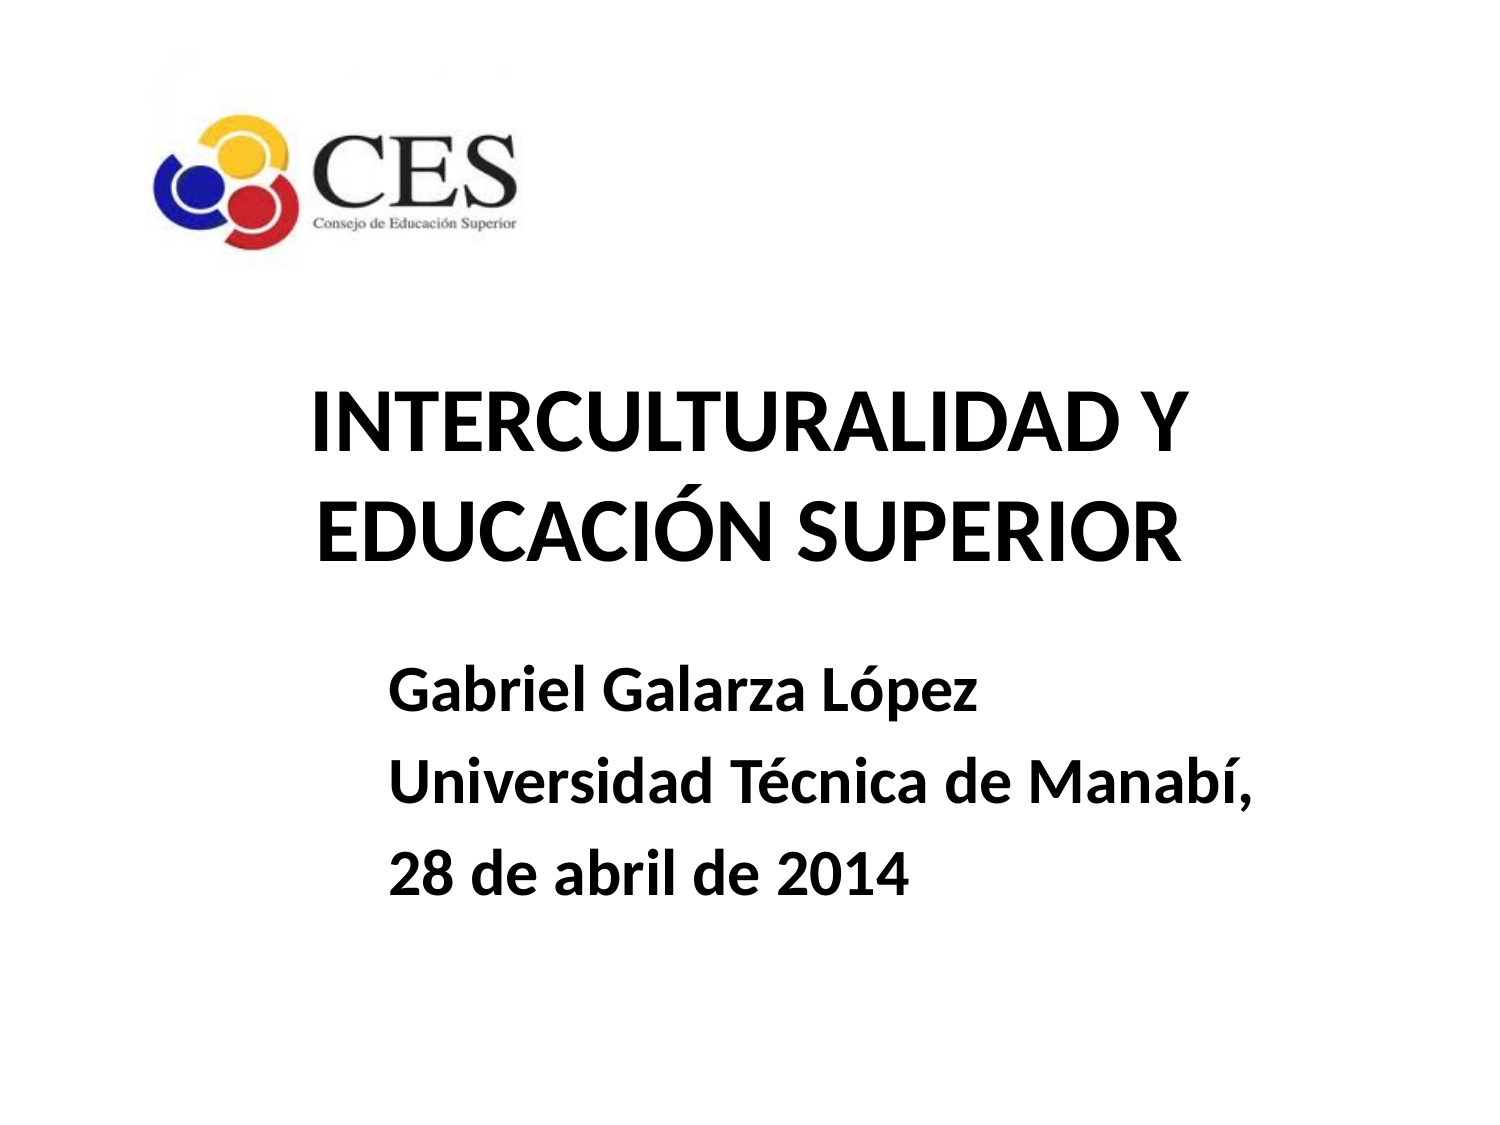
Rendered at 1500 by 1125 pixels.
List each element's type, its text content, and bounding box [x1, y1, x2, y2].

title INTERCULTURALIDAD Y EDUCACIÓN SUPERIOR [112, 349, 1388, 591]
picture [147, 42, 523, 325]
subtitle Gabriel Galarza López Universidad Técnica de Manabí, 28 de abril de 2014 [225, 637, 1275, 925]
